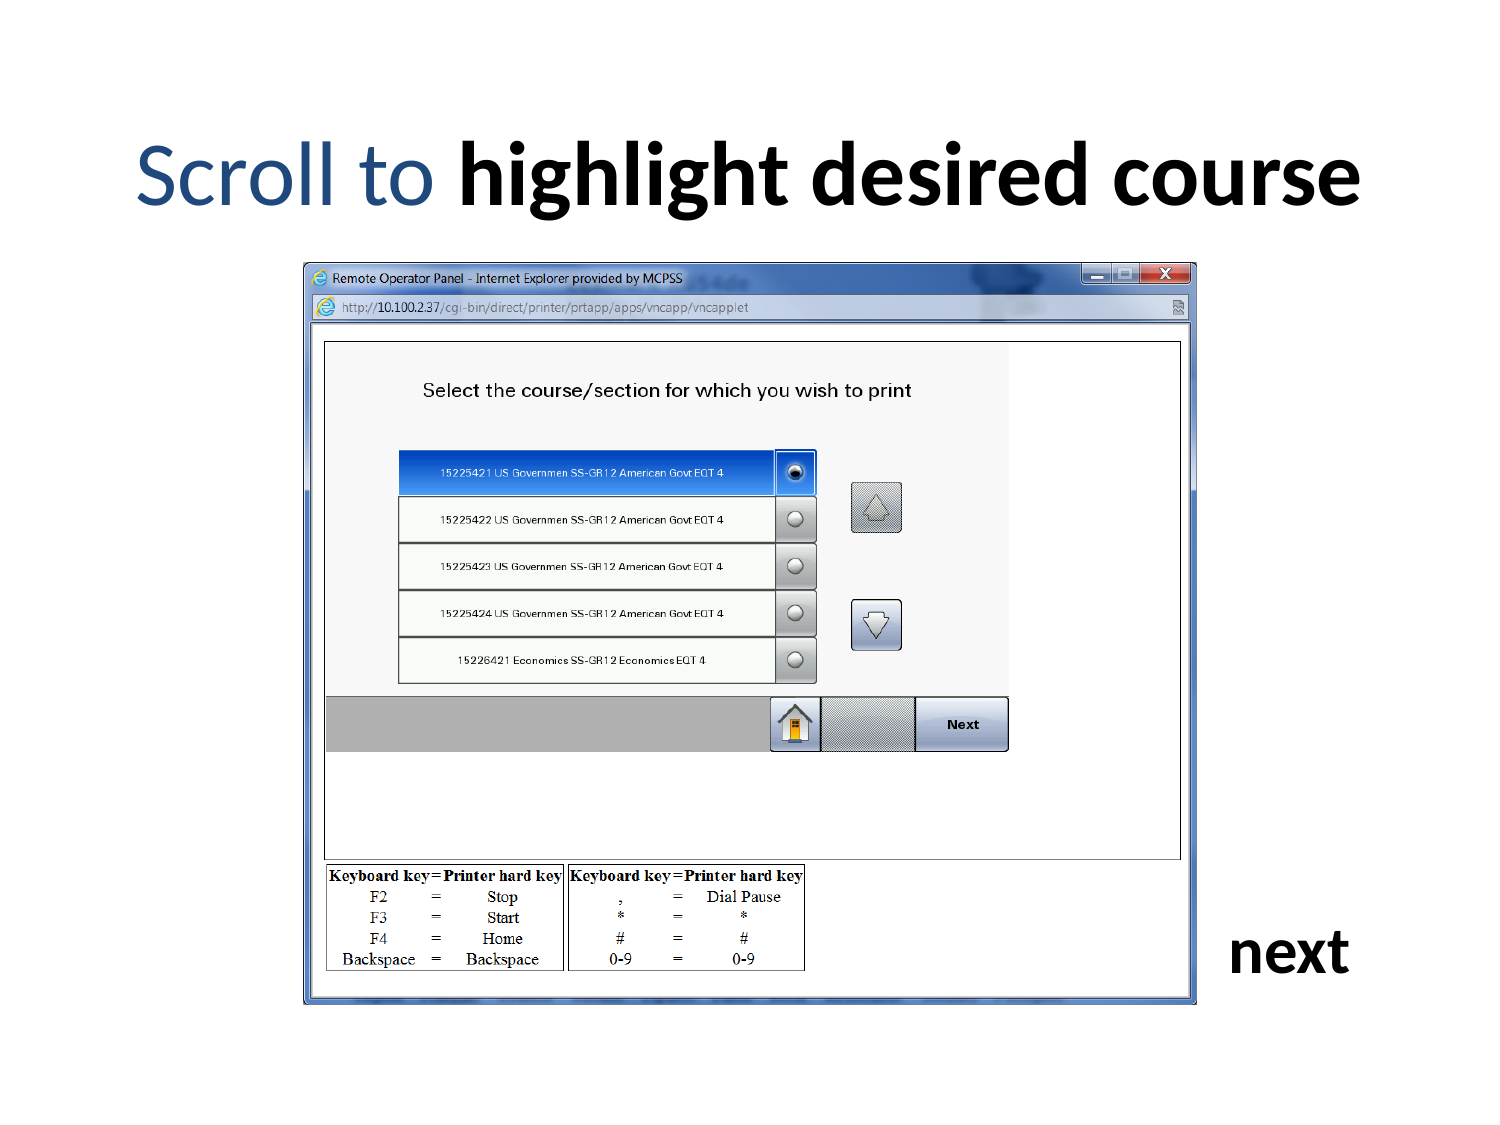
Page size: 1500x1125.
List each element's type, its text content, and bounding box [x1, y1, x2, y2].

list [303, 262, 1197, 1006]
title Scroll to highlight desired course [75, 75, 1425, 263]
text_box next [1213, 899, 1366, 995]
